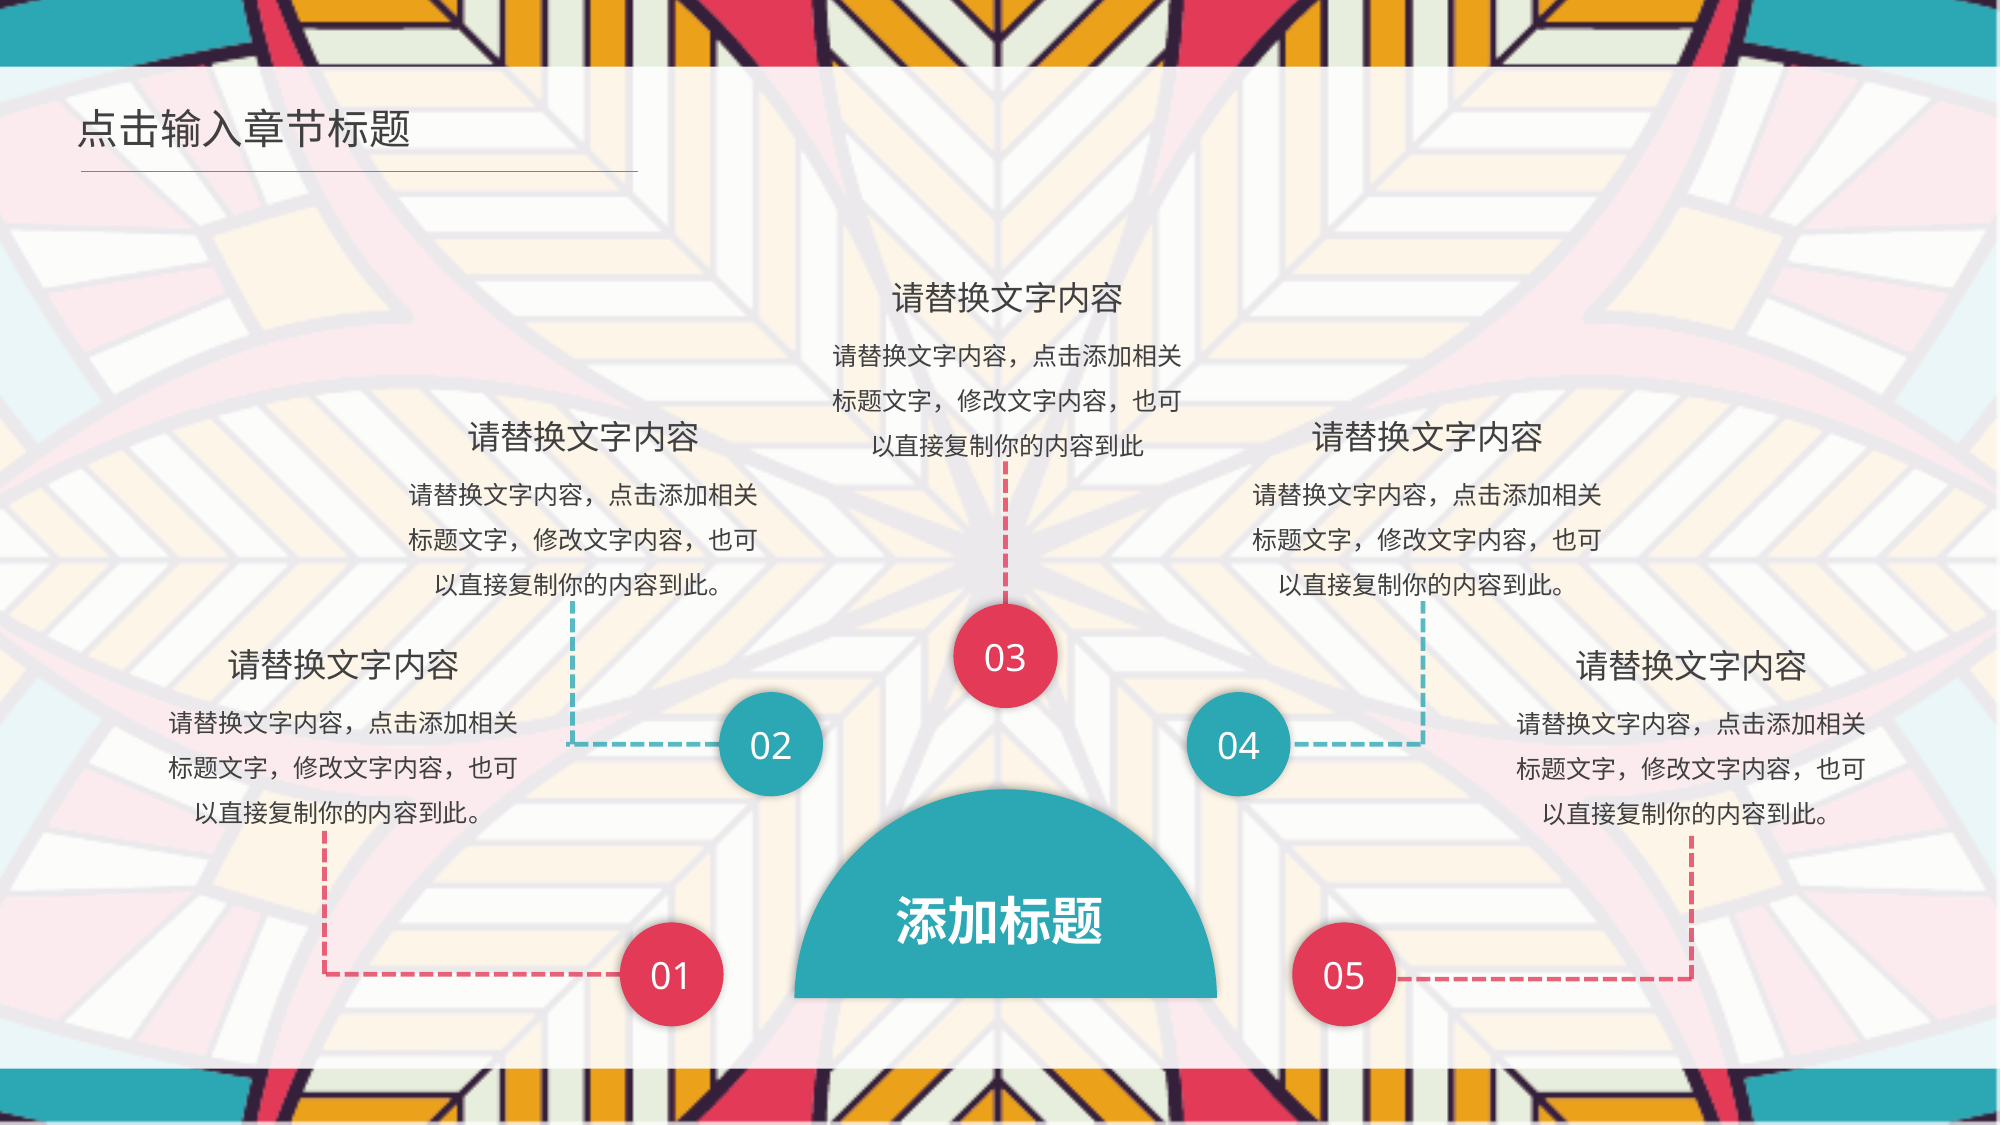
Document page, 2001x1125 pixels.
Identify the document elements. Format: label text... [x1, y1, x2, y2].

list 点击输入章节标题 [61, 90, 784, 172]
picture [0, 1069, 794, 1125]
picture [0, 0, 2000, 66]
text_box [1186, 408, 1626, 797]
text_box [145, 636, 724, 1027]
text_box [794, 789, 1218, 1125]
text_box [809, 269, 1206, 708]
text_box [1292, 637, 1890, 1027]
picture [1218, 1069, 2000, 1125]
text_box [385, 408, 823, 797]
